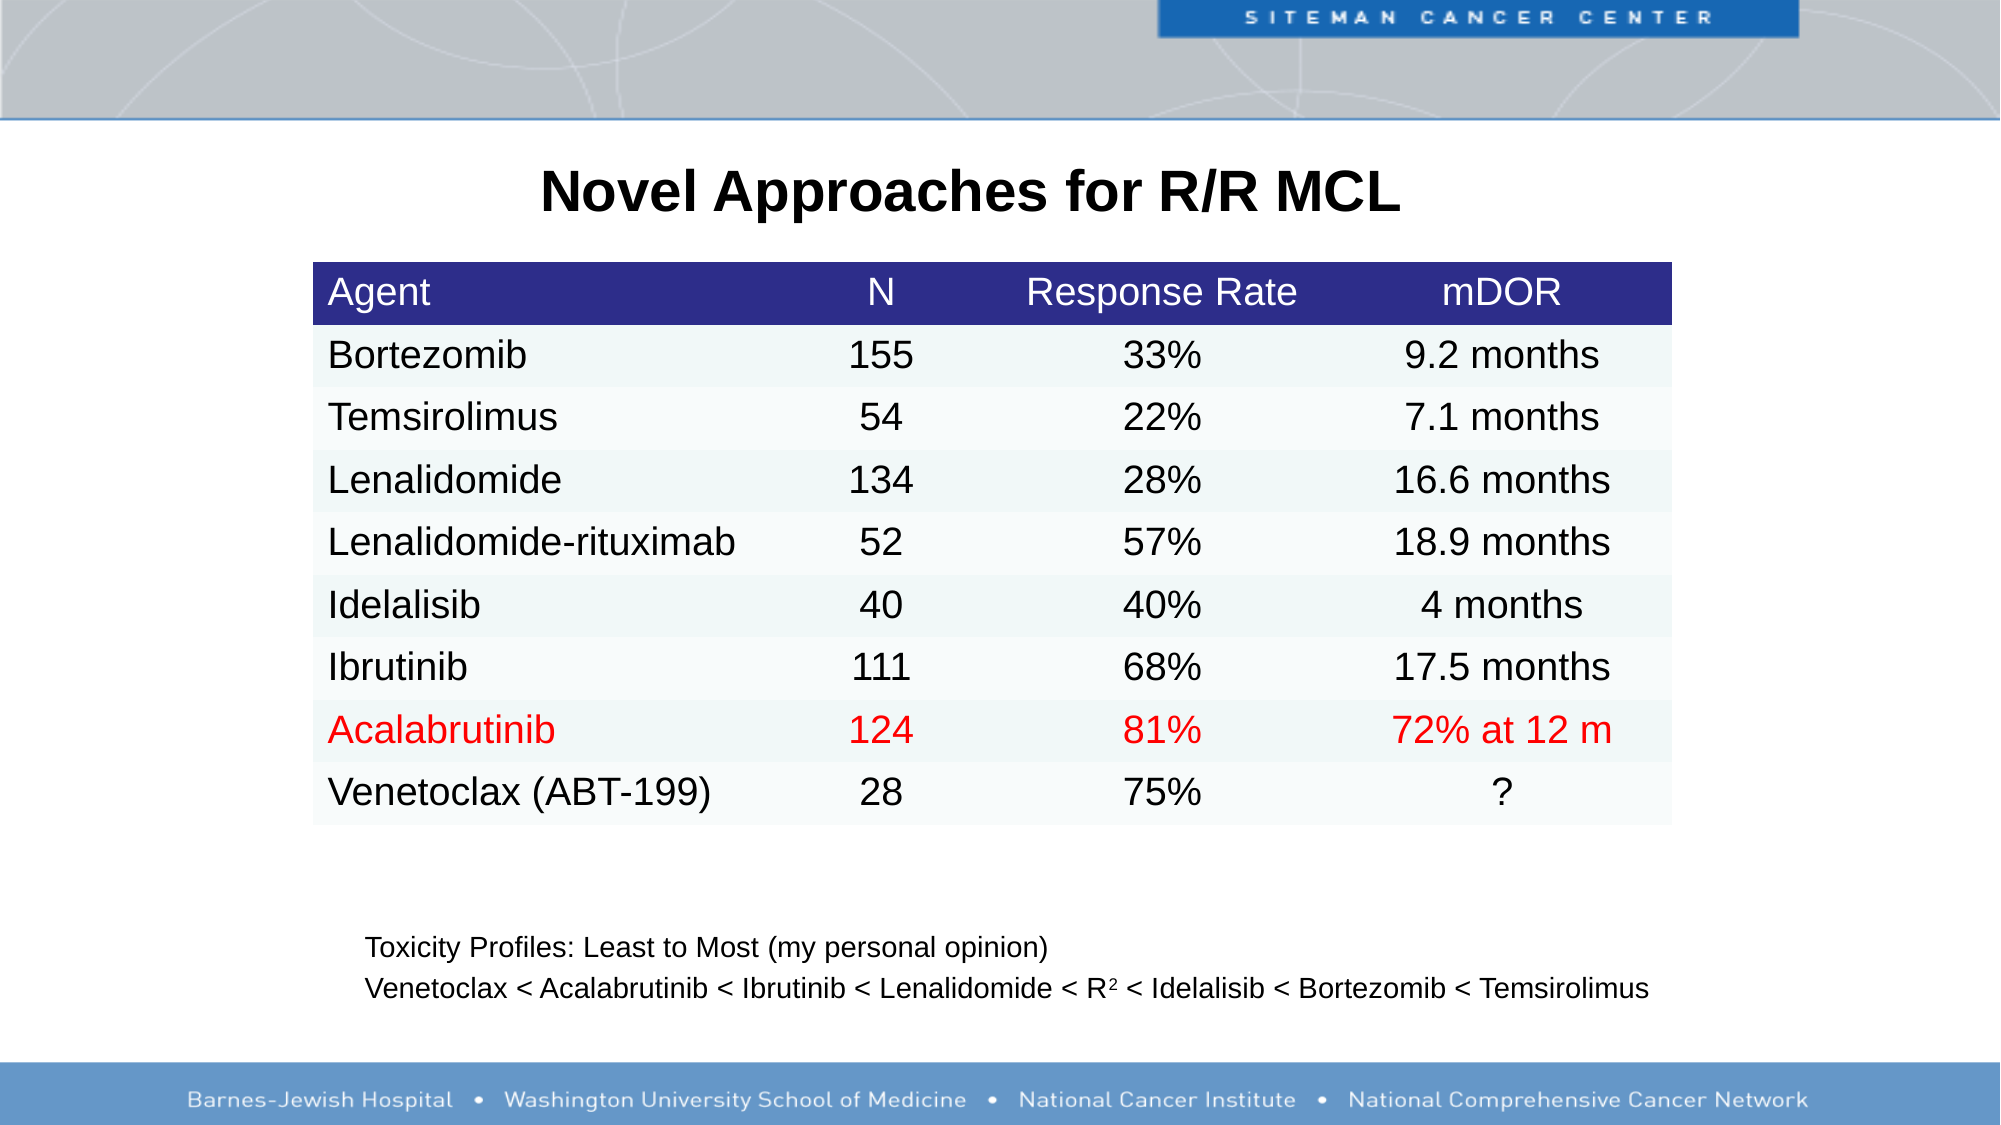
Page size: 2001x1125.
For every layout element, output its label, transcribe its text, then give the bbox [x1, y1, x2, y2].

table_cell 81% [992, 700, 1332, 762]
table_header N [770, 262, 992, 325]
table_cell ? [1332, 762, 1672, 825]
table_header Response Rate [992, 262, 1332, 325]
table_cell Ibrutinib [313, 637, 770, 700]
table_cell 72% at 12 m [1332, 700, 1672, 762]
title Novel Approaches for R/R MCL [525, 137, 1425, 231]
picture [0, 0, 2000, 125]
table_cell Idelalisib [313, 575, 770, 637]
table_cell 22% [992, 387, 1332, 450]
list Toxicity Profiles: Least to Most (my personal opinion) Venetoclax < Acalabrutinib < Ibrutinib < Lenalidomide < R2 < Idelalisib < Bortezomib < Temsirolimus [349, 880, 1675, 1013]
table_cell 40% [992, 575, 1332, 637]
table_cell 134 [770, 450, 992, 512]
table_cell Venetoclax (ABT-199) [313, 762, 770, 825]
table_cell Lenalidomide [313, 450, 770, 512]
table_cell 17.5 months [1332, 637, 1672, 700]
table_cell Lenalidomide-rituximab [313, 512, 770, 575]
table_cell 54 [770, 387, 992, 450]
table_header mDOR [1332, 262, 1672, 325]
table_cell 68% [992, 637, 1332, 700]
table_cell Acalabrutinib [313, 700, 770, 762]
table_cell 52 [770, 512, 992, 575]
table_cell 4 months [1332, 575, 1672, 637]
table_cell 28% [992, 450, 1332, 512]
table_cell 40 [770, 575, 992, 637]
table_cell 124 [770, 700, 992, 762]
table_cell 16.6 months [1332, 450, 1672, 512]
table_cell Temsirolimus [313, 387, 770, 450]
picture [162, 1074, 1838, 1125]
table_cell 33% [992, 325, 1332, 387]
table_cell 75% [992, 762, 1332, 825]
table_header Agent [313, 262, 770, 325]
table_cell 28 [770, 762, 992, 825]
table_cell 18.9 months [1332, 512, 1672, 575]
table_cell 9.2 months [1332, 325, 1672, 387]
table_cell 155 [770, 325, 992, 387]
table_cell 111 [770, 637, 992, 700]
table_cell Bortezomib [313, 325, 770, 387]
table_cell 7.1 months [1332, 387, 1672, 450]
table_cell 57% [992, 512, 1332, 575]
